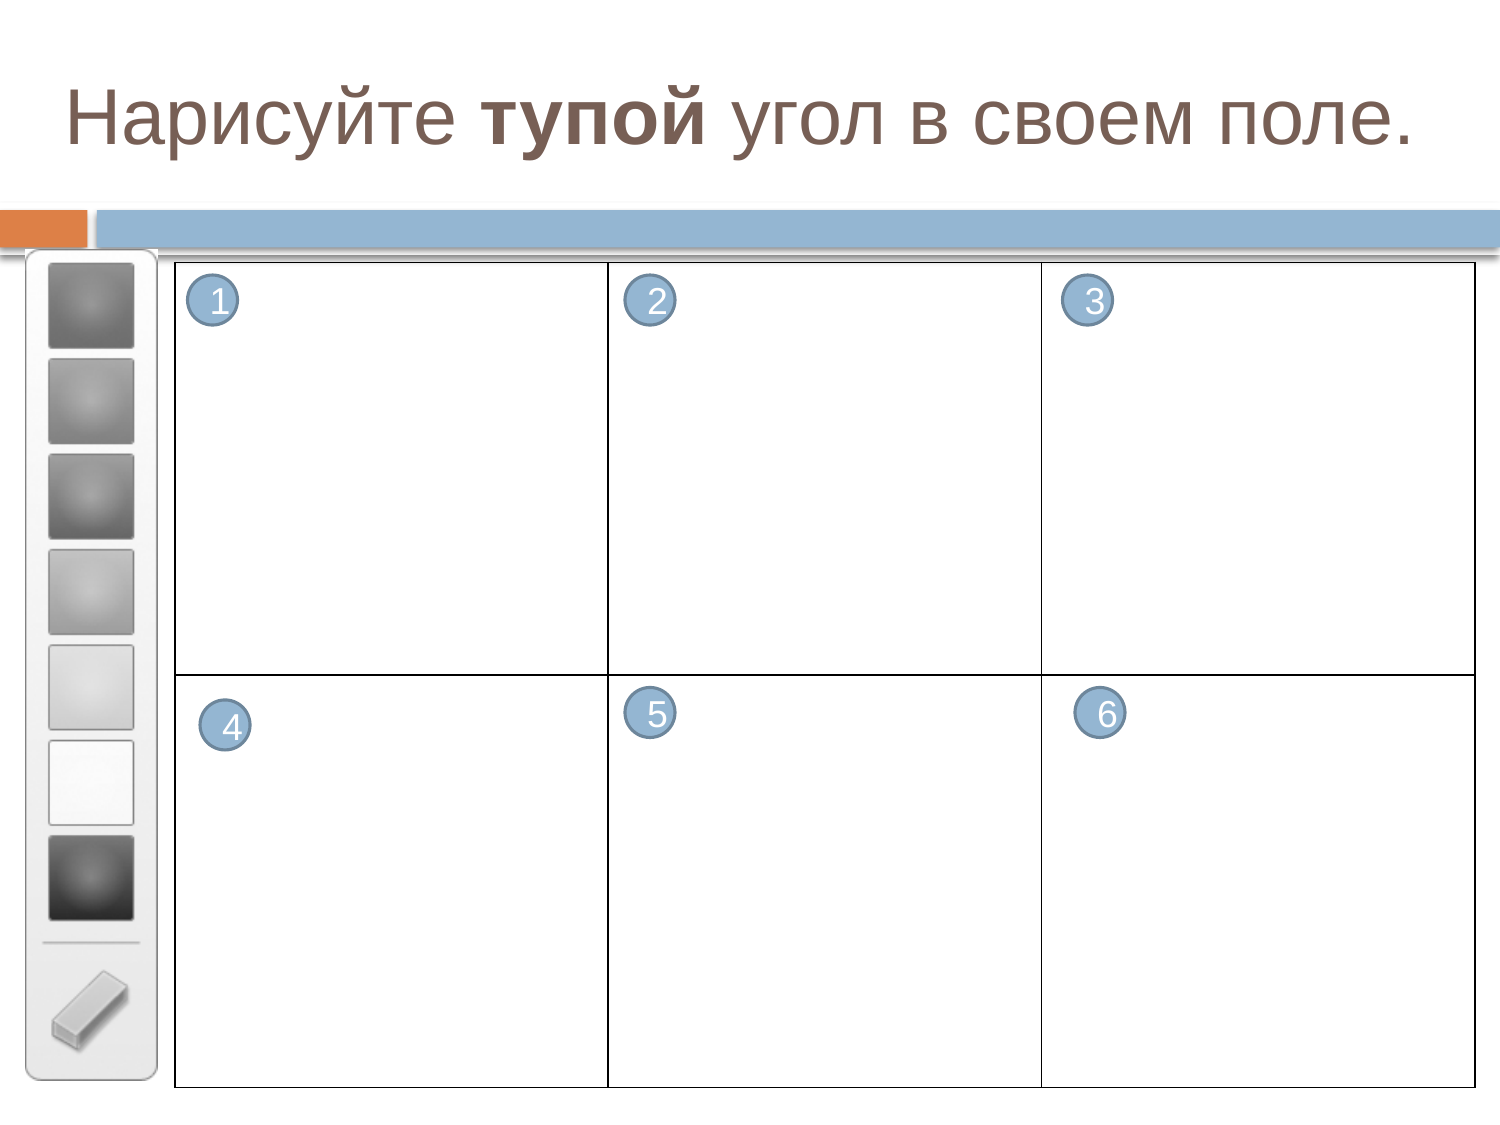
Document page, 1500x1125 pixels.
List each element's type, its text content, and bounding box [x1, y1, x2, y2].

title Нарисуйте тупой угол в своем поле. [49, 54, 1500, 180]
text_box 3 [1060, 273, 1115, 327]
text_box 2 [623, 273, 677, 327]
table_header [1042, 263, 1474, 674]
table_cell [609, 676, 1041, 1087]
picture [25, 249, 158, 1081]
text_box 4 [198, 698, 252, 752]
text_box 5 [623, 685, 677, 740]
table_header [176, 263, 607, 674]
text_box 1 [185, 273, 240, 327]
table_header [609, 263, 1041, 674]
table_cell [176, 676, 607, 1087]
table_cell [1042, 676, 1474, 1087]
text_box 6 [1073, 685, 1127, 740]
